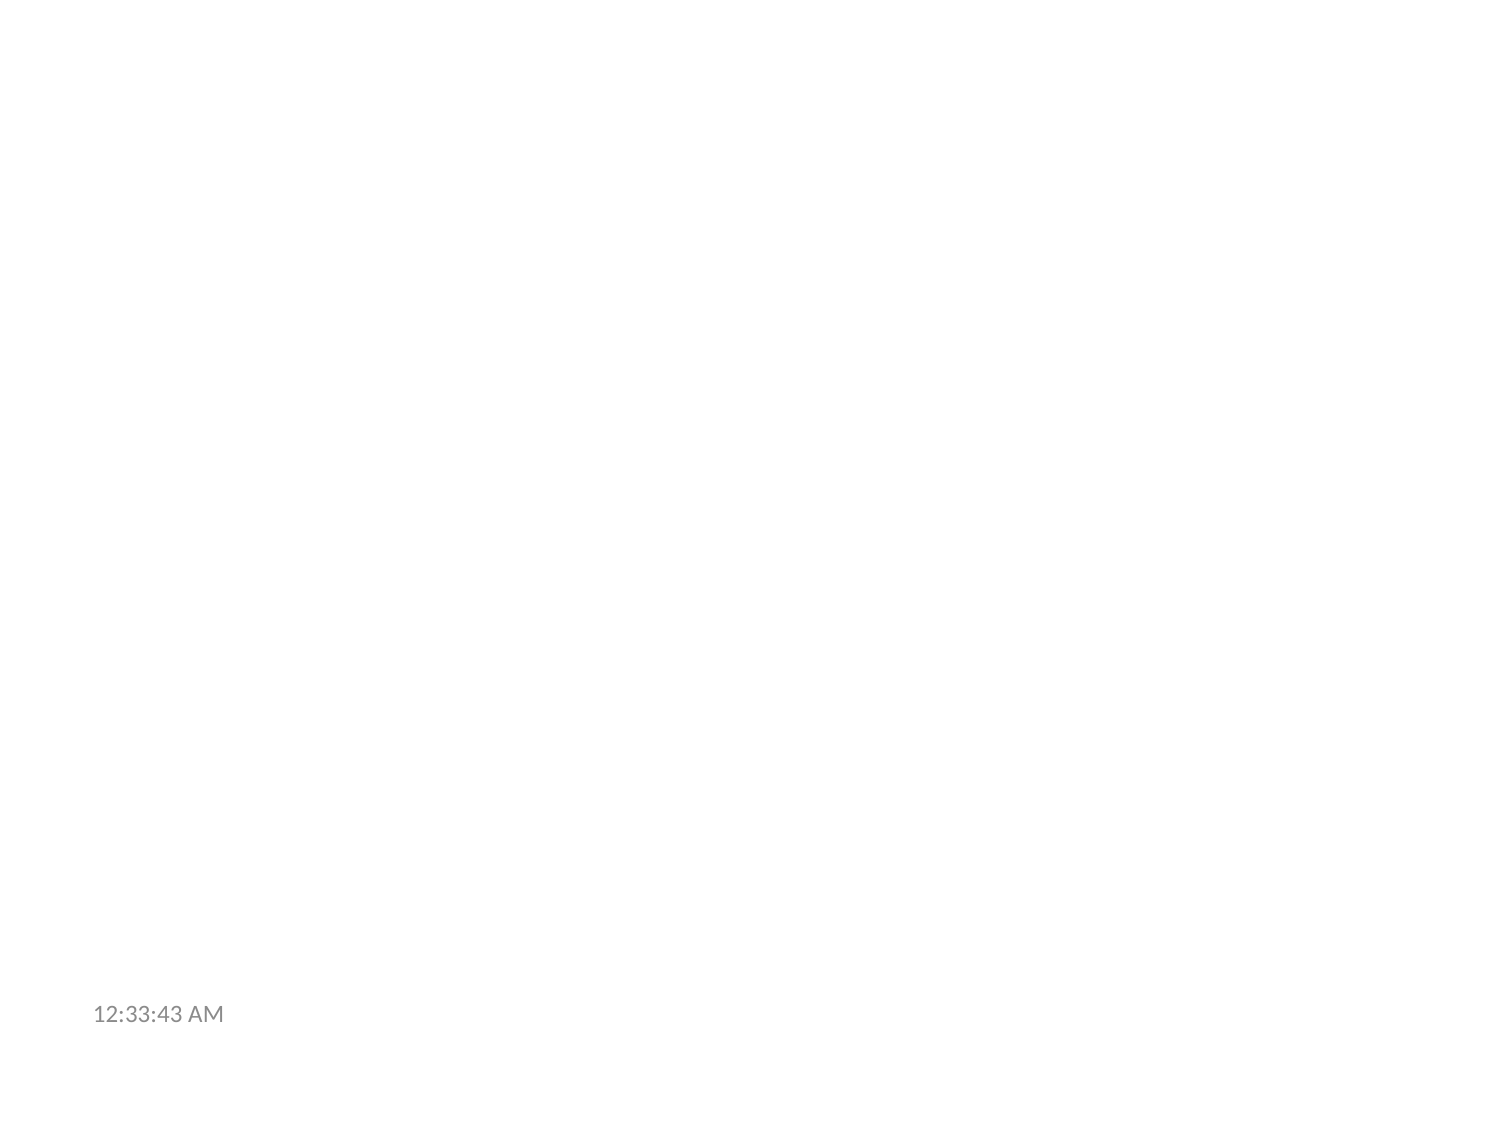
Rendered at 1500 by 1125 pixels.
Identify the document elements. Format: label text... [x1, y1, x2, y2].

text_box 3:35:09 PM [77, 982, 428, 1043]
